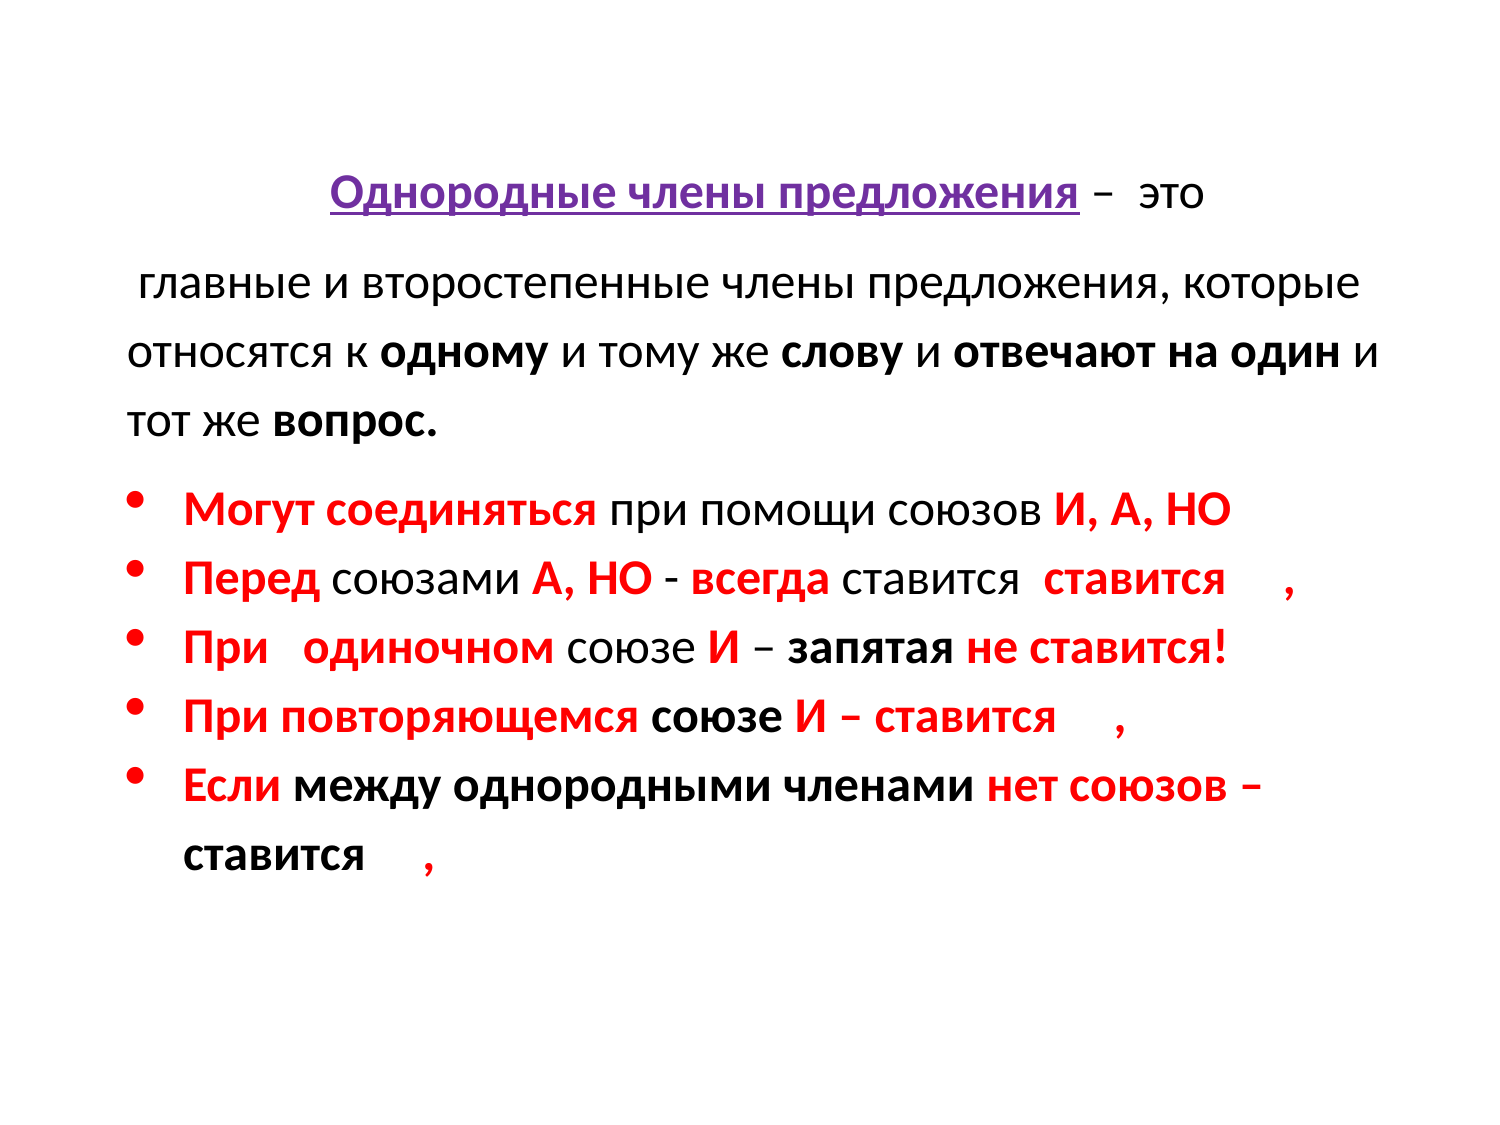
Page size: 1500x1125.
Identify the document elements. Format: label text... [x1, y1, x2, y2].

text_box Однородные члены предложения – это главные и второстепенные члены предложения, которые относятся к одному и тому же слову и отвечают на один и тот же вопрос. Могут соединяться при помощи союзов И, А, НО Перед союзами А, НО - всегда ставится ставится , При одиночном союзе И – запятая не ставится! При повторяющемся союзе И – ставится , Если между однородными членами нет союзов – ставится , [112, 141, 1424, 889]
